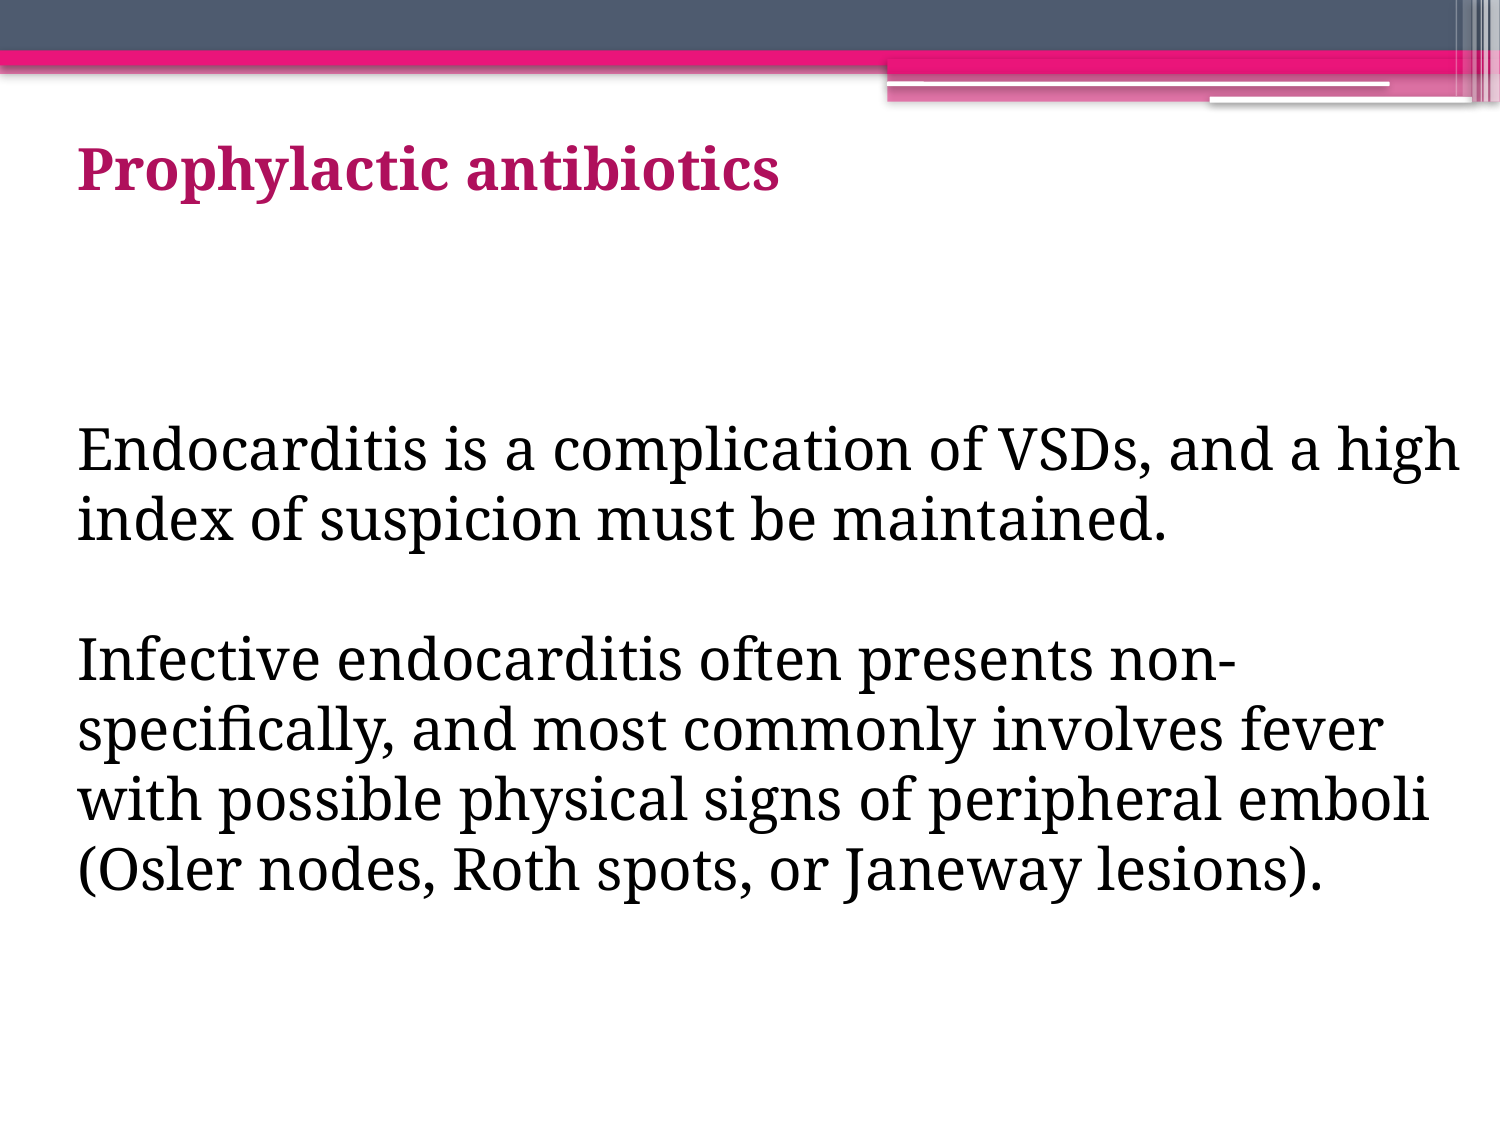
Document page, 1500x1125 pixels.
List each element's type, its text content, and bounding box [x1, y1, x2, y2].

text_box Prophylactic antibiotics Endocarditis is a complication of VSDs, and a high index of suspicion must be maintained. Infective endocarditis often presents non-specifically, and most commonly involves fever with possible physical signs of peripheral emboli (Osler nodes, Roth spots, or Janeway lesions). [62, 124, 1500, 960]
